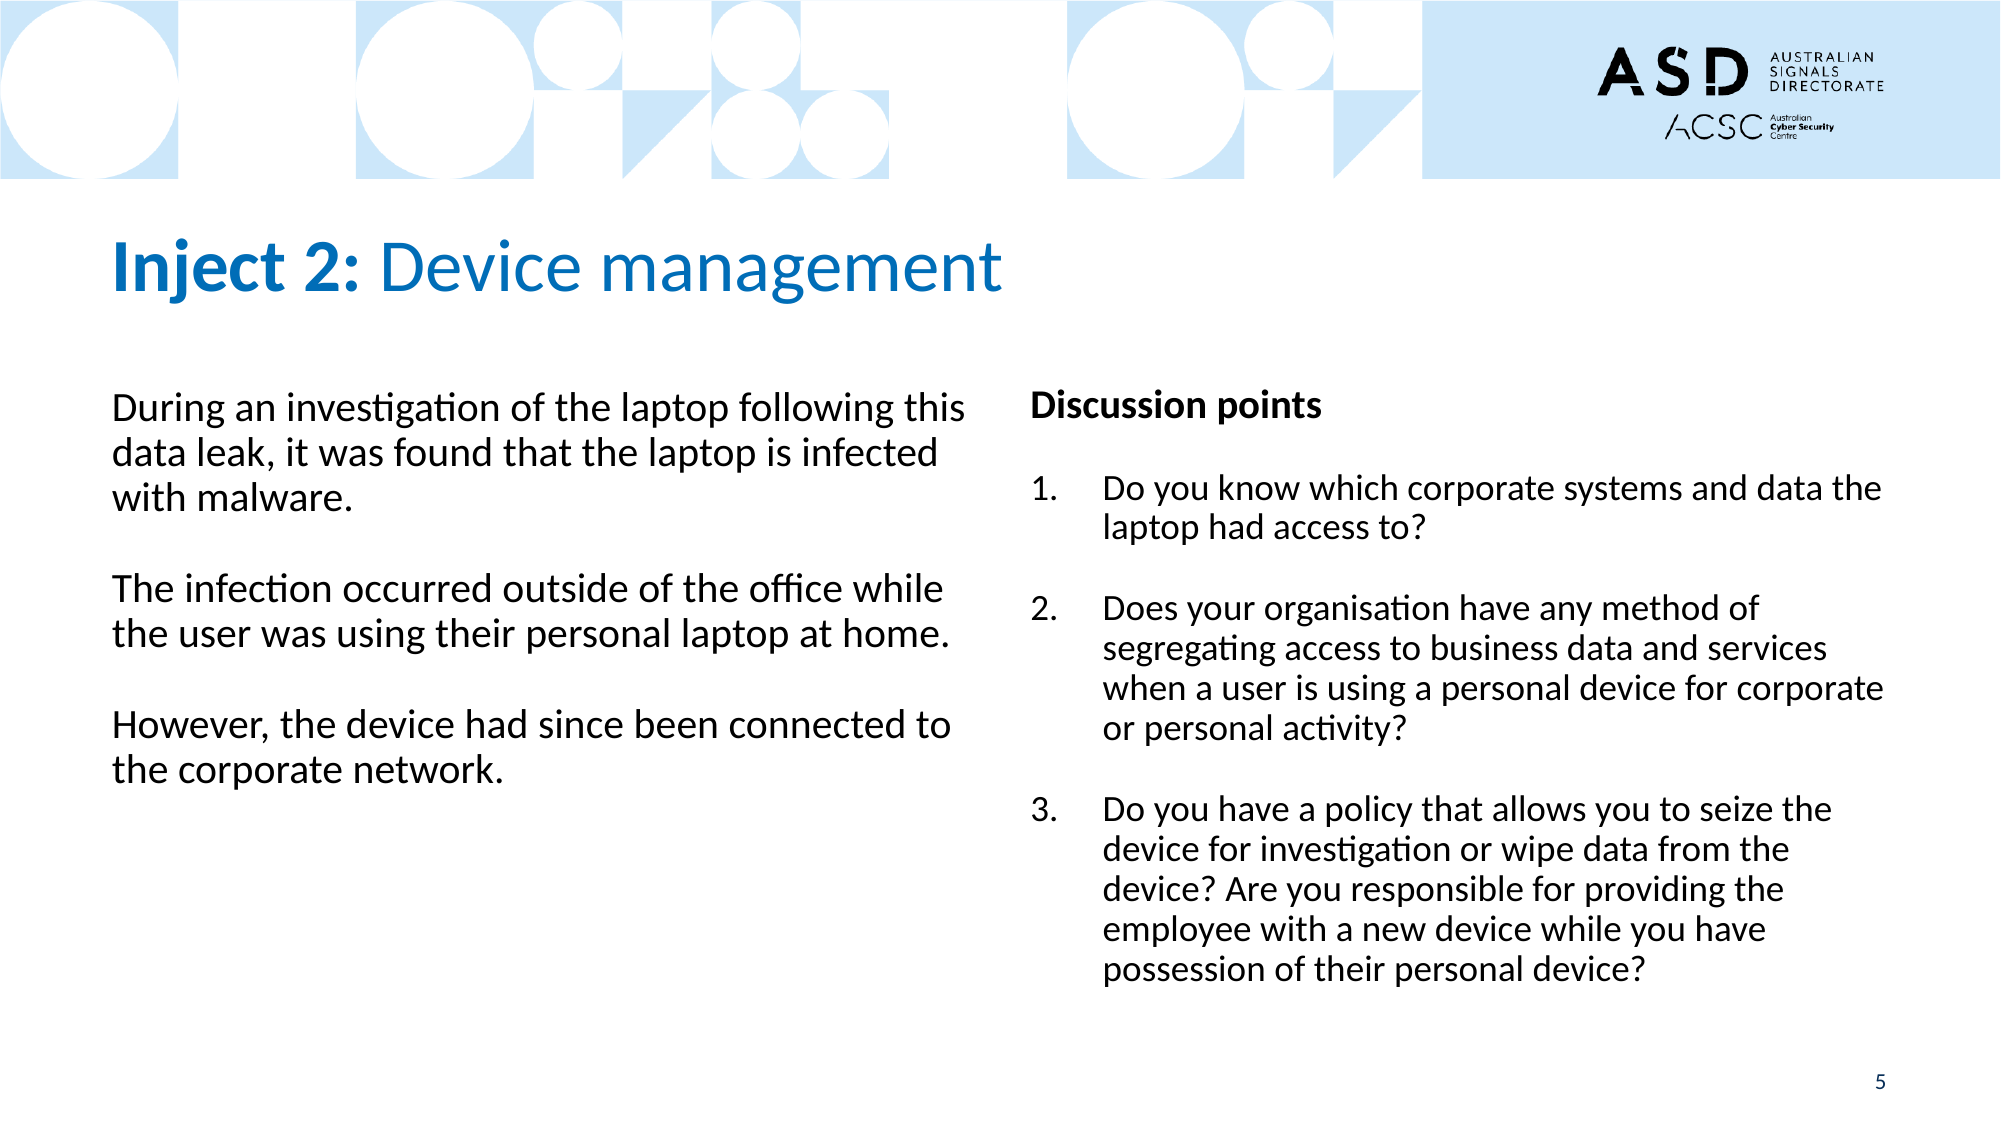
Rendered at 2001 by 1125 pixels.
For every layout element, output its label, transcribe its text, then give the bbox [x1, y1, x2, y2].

slide_number 5 [1799, 1050, 1902, 1111]
list Discussion points Do you know which corporate systems and data the laptop had access to? Does your organisation have any method of segregating access to business data and services when a user is using a personal device for corporate or personal activity? Do you have a policy that allows you to seize the device for investigation or wipe data from the device? Are you responsible for providing the employee with a new device while you have possession of their personal device? [1015, 375, 1902, 1005]
picture [0, 0, 2001, 179]
list During an investigation of the laptop following this data leak, it was found that the laptop is infected with malware. The infection occurred outside of the office while the user was using their personal laptop at home. However, the device had since been connected to the corporate network. [96, 378, 983, 1007]
title Inject 2: Device management [96, 207, 1902, 328]
